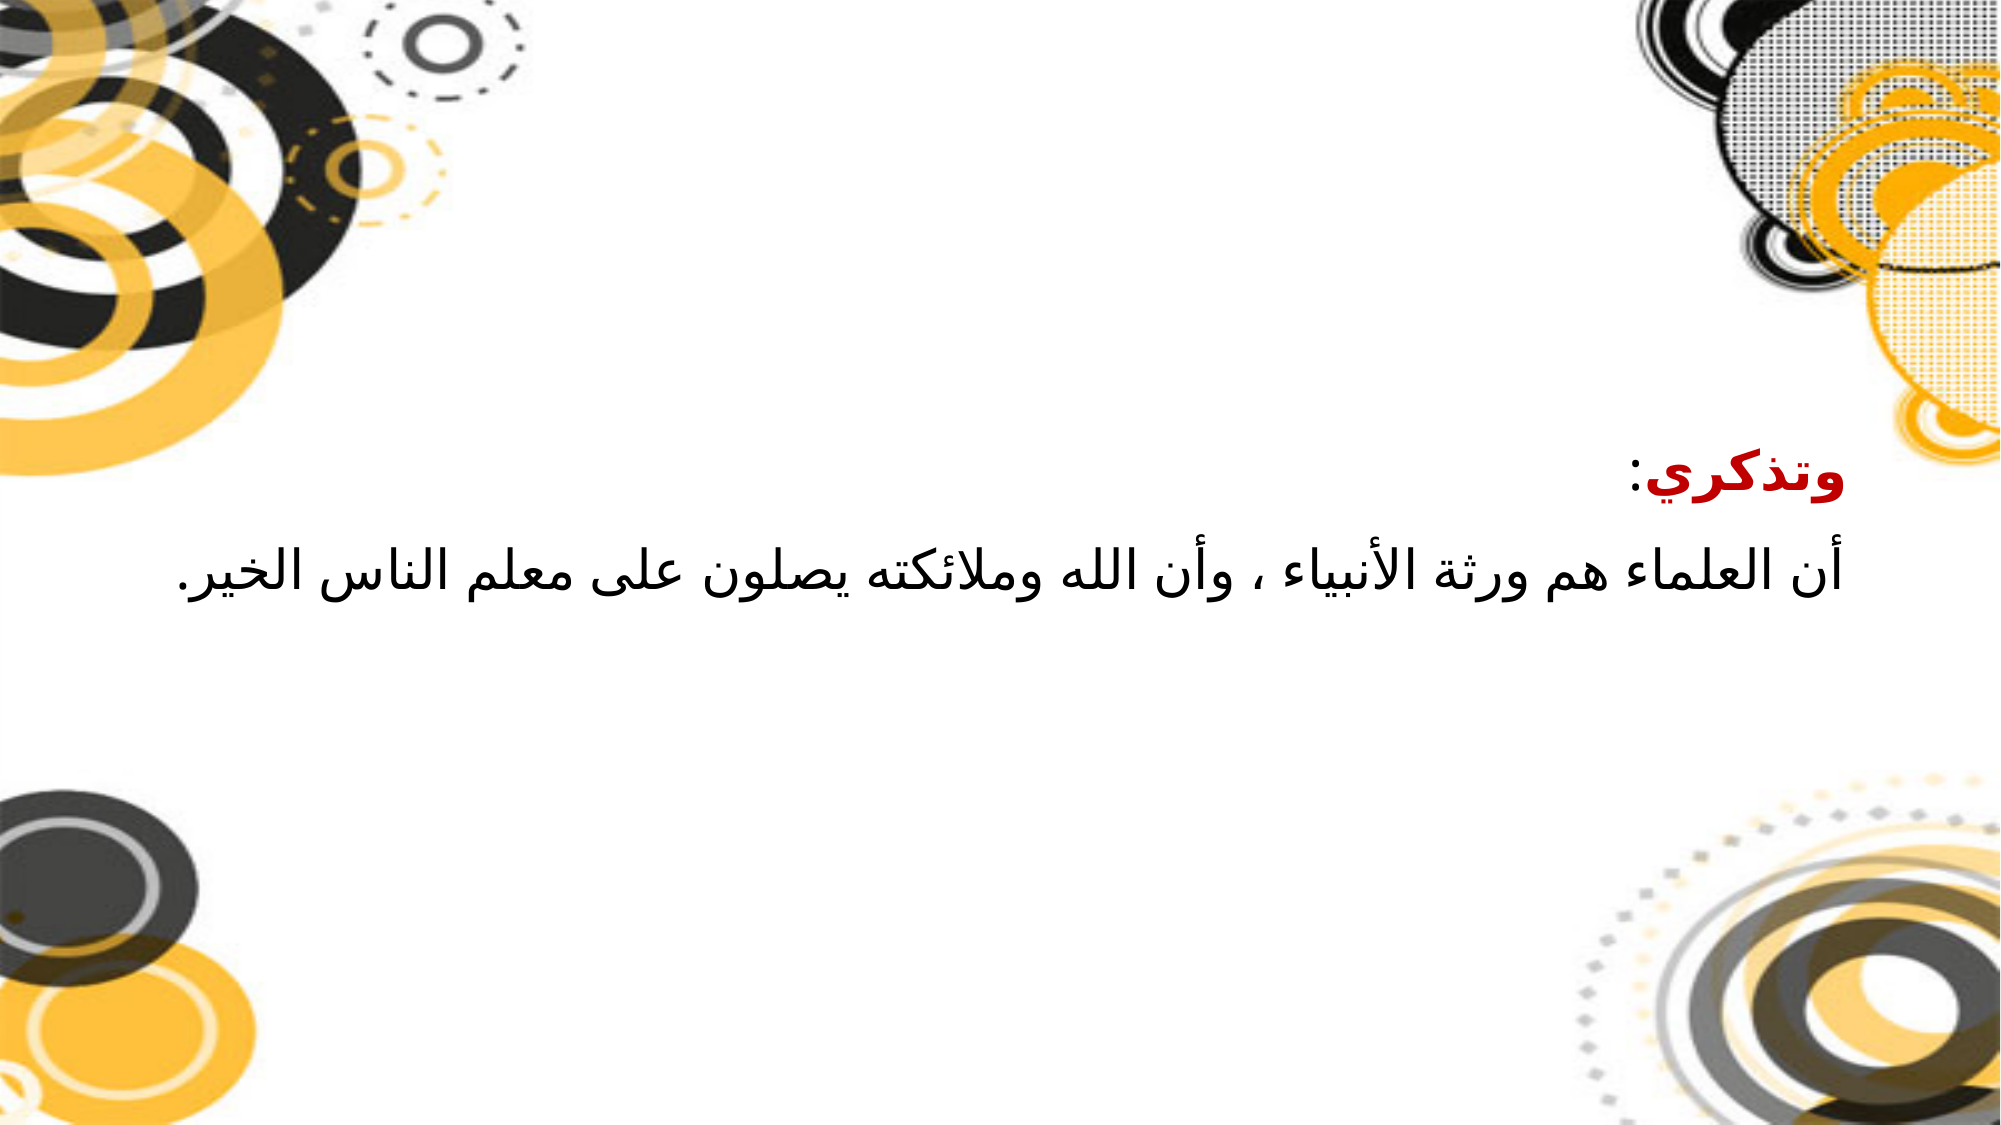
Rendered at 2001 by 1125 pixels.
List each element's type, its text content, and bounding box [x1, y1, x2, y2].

title وتذكري: أن العلماء هم ورثة الأنبياء ، وأن الله وملائكته يصلون على معلم الناس الخير. [137, 392, 1863, 610]
picture [0, 0, 2001, 1125]
